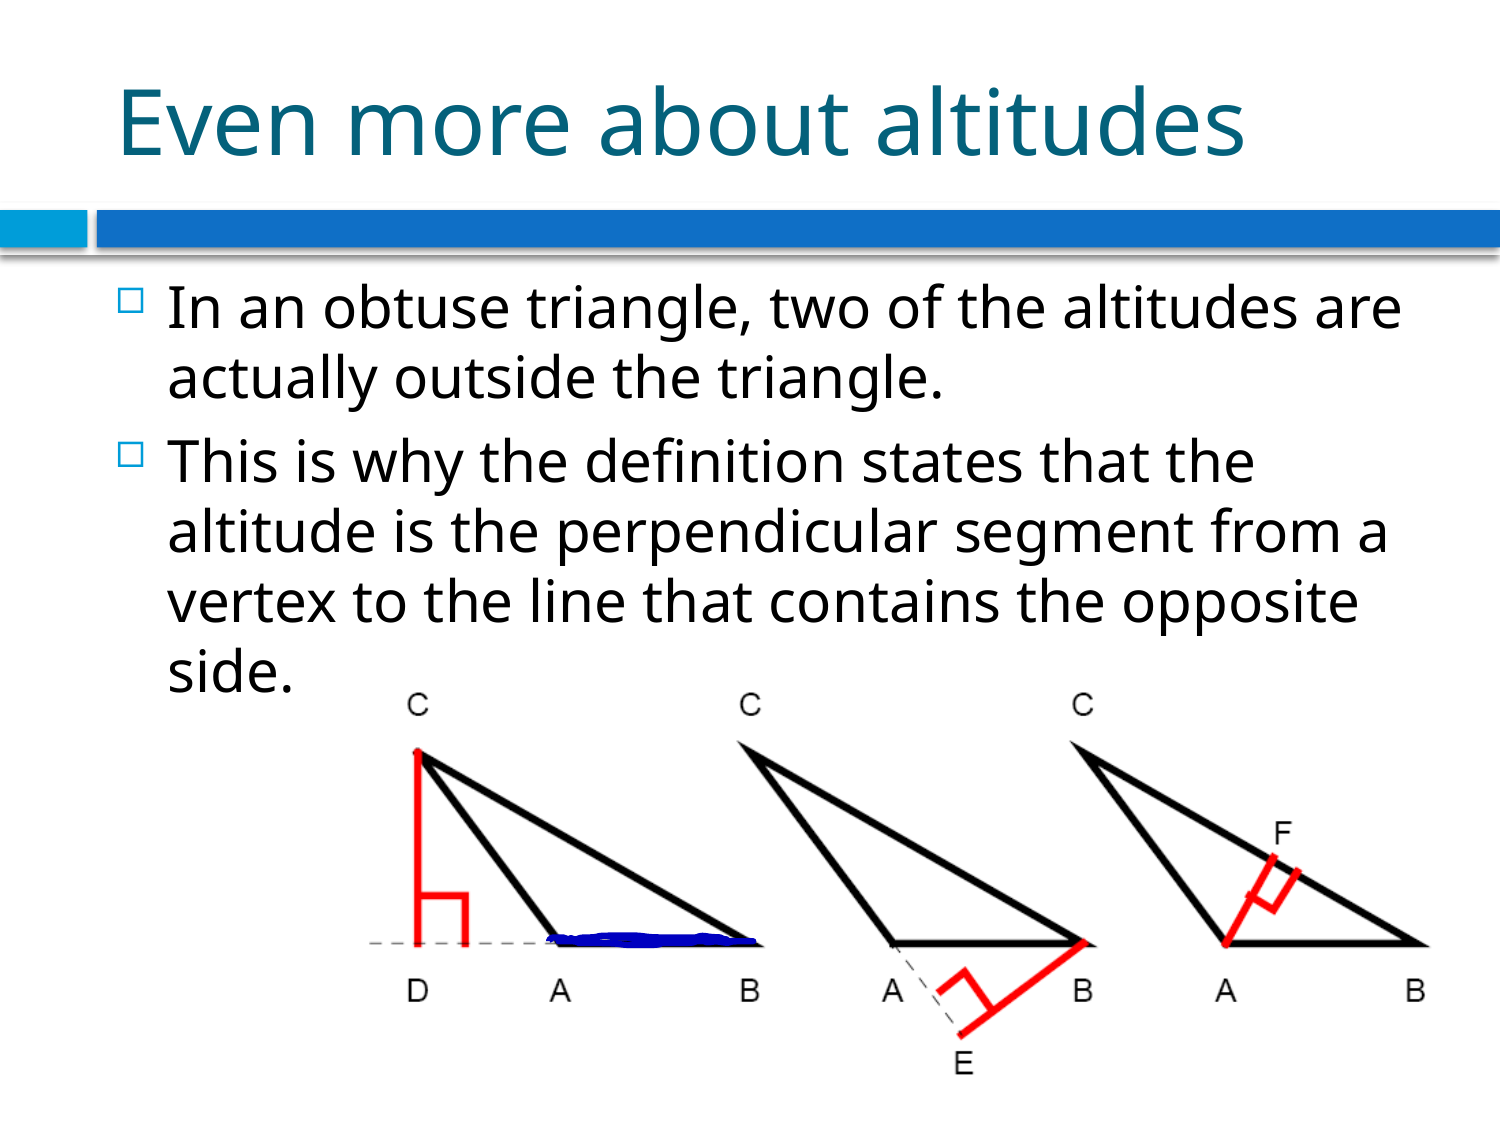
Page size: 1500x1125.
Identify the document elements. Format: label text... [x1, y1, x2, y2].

list In an obtuse triangle, two of the altitudes are actually outside the triangle. This is why the definition states that the altitude is the perpendicular segment from a vertex to the line that contains the opposite side. [100, 262, 1438, 1000]
title Even more about altitudes [100, 37, 1438, 200]
picture [312, 649, 1463, 1081]
